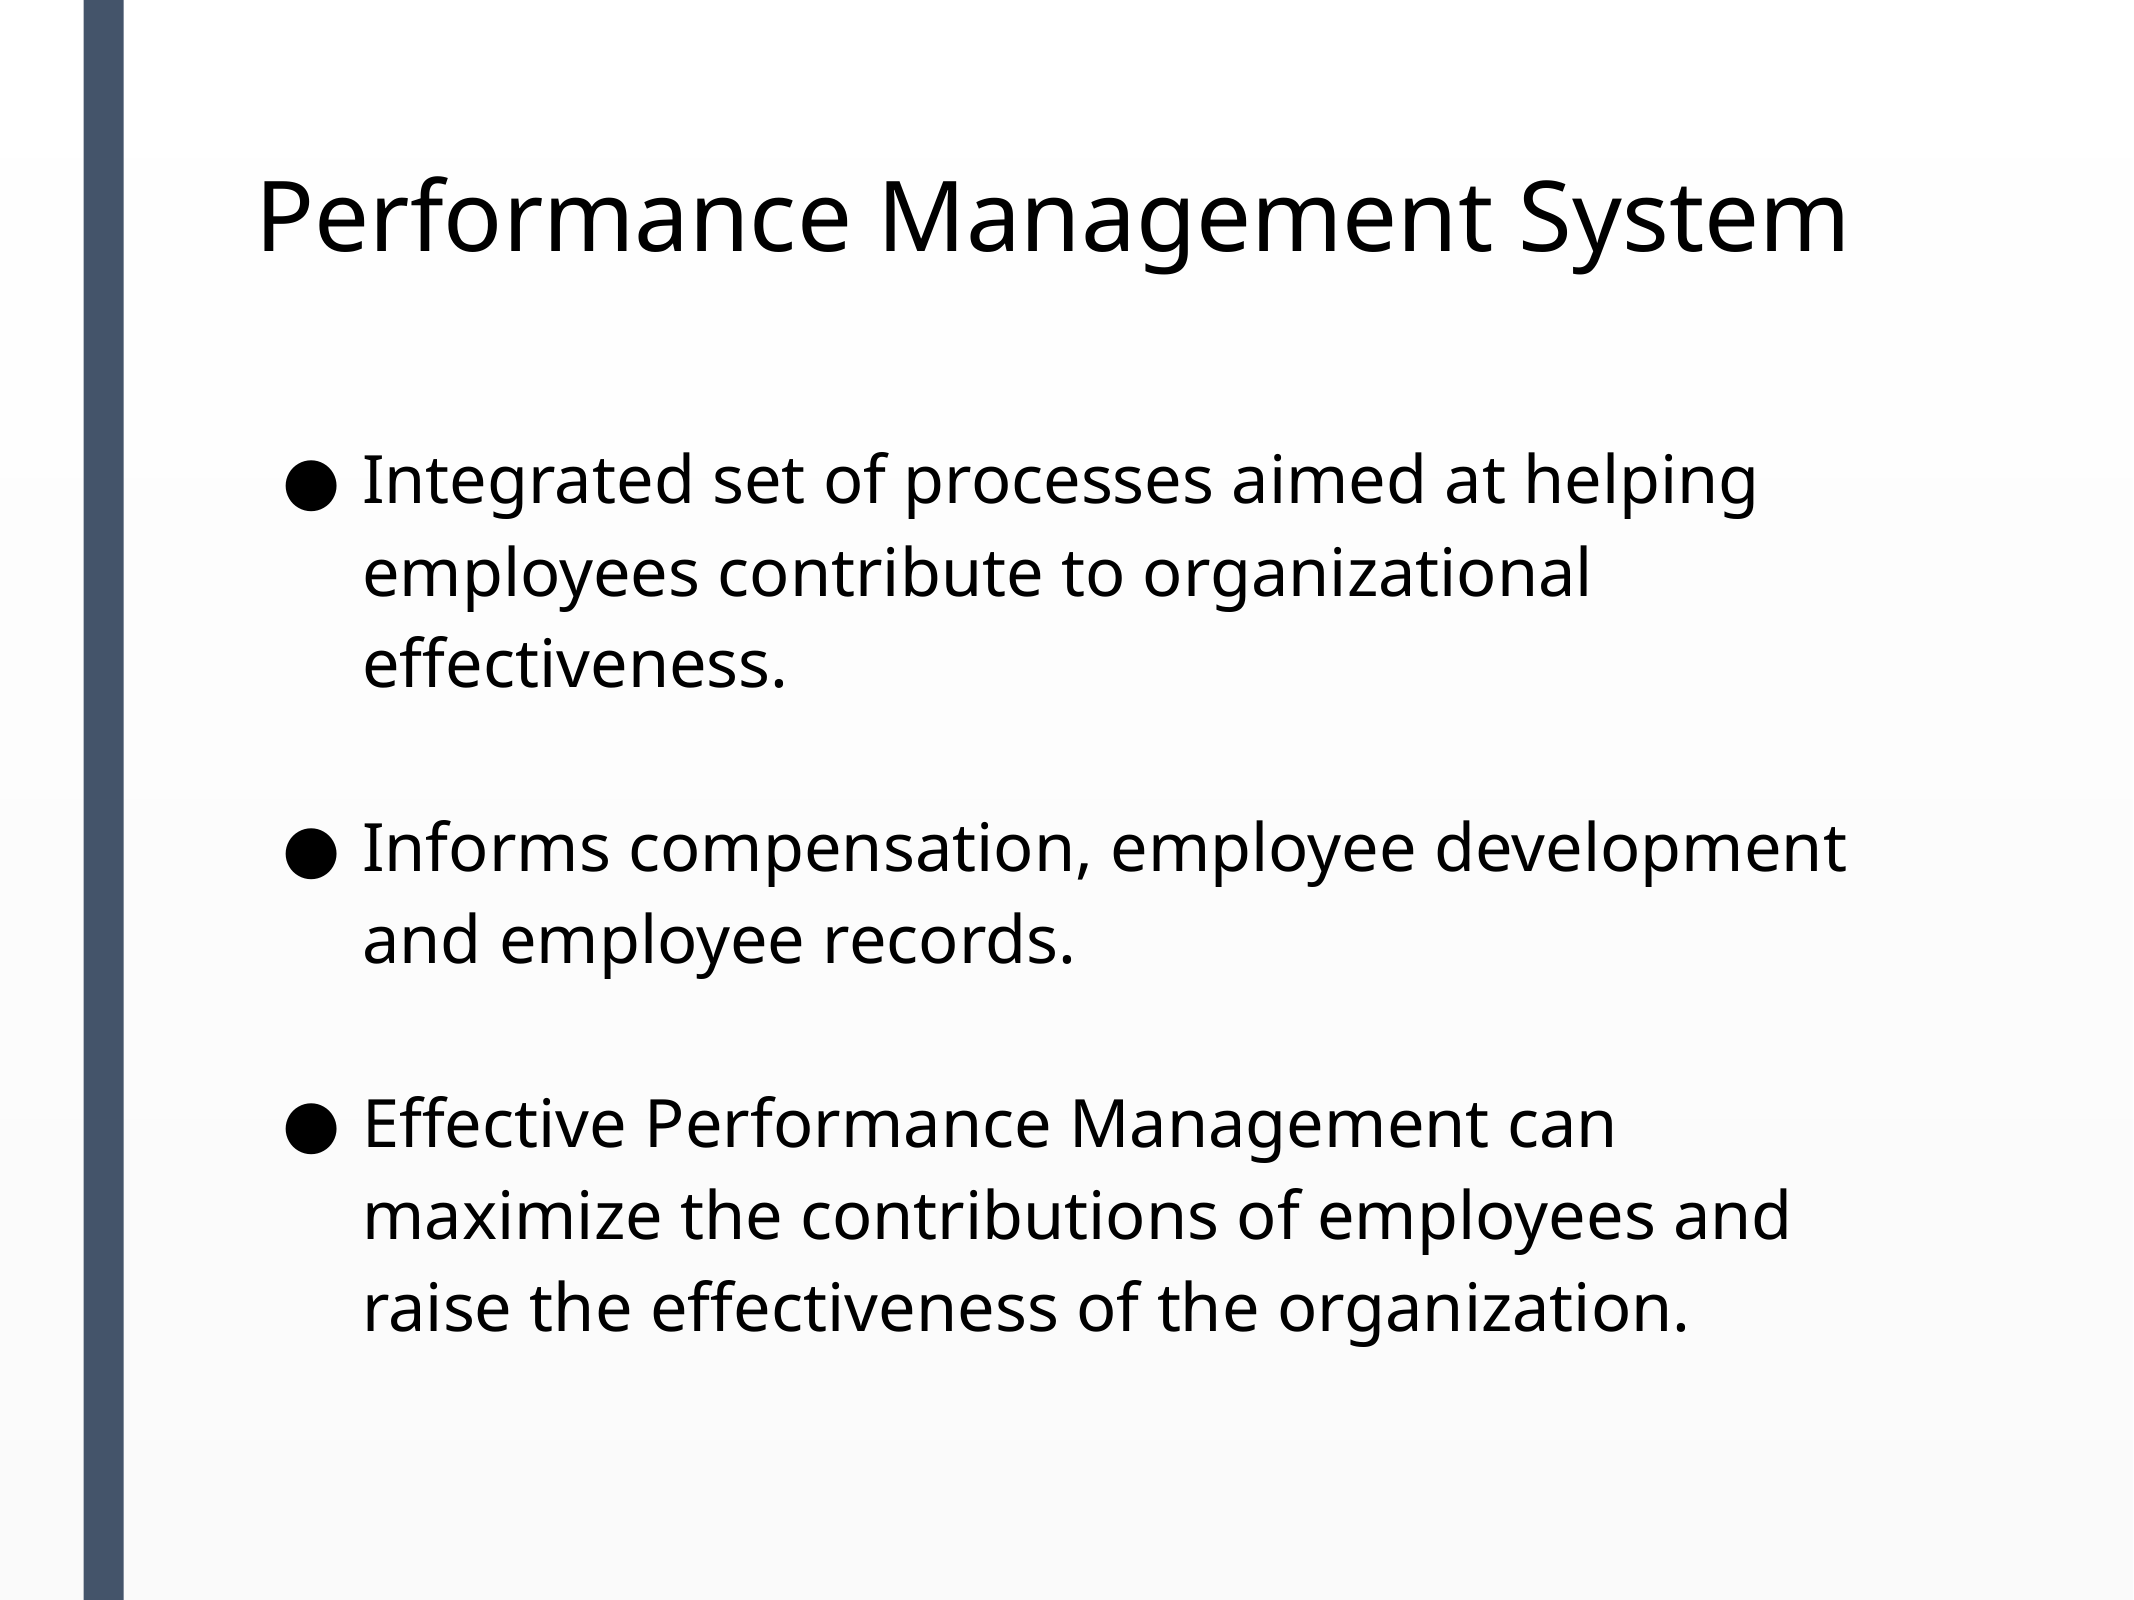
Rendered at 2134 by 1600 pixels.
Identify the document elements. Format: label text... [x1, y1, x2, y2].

list Integrated set of processes aimed at helping employees contribute to organizational effectiveness. Informs compensation, employee development and employee records. Effective Performance Management can maximize the contributions of employees and raise the effectiveness of the organization. [240, 410, 1866, 1430]
title Performance Management System [240, 138, 2061, 317]
